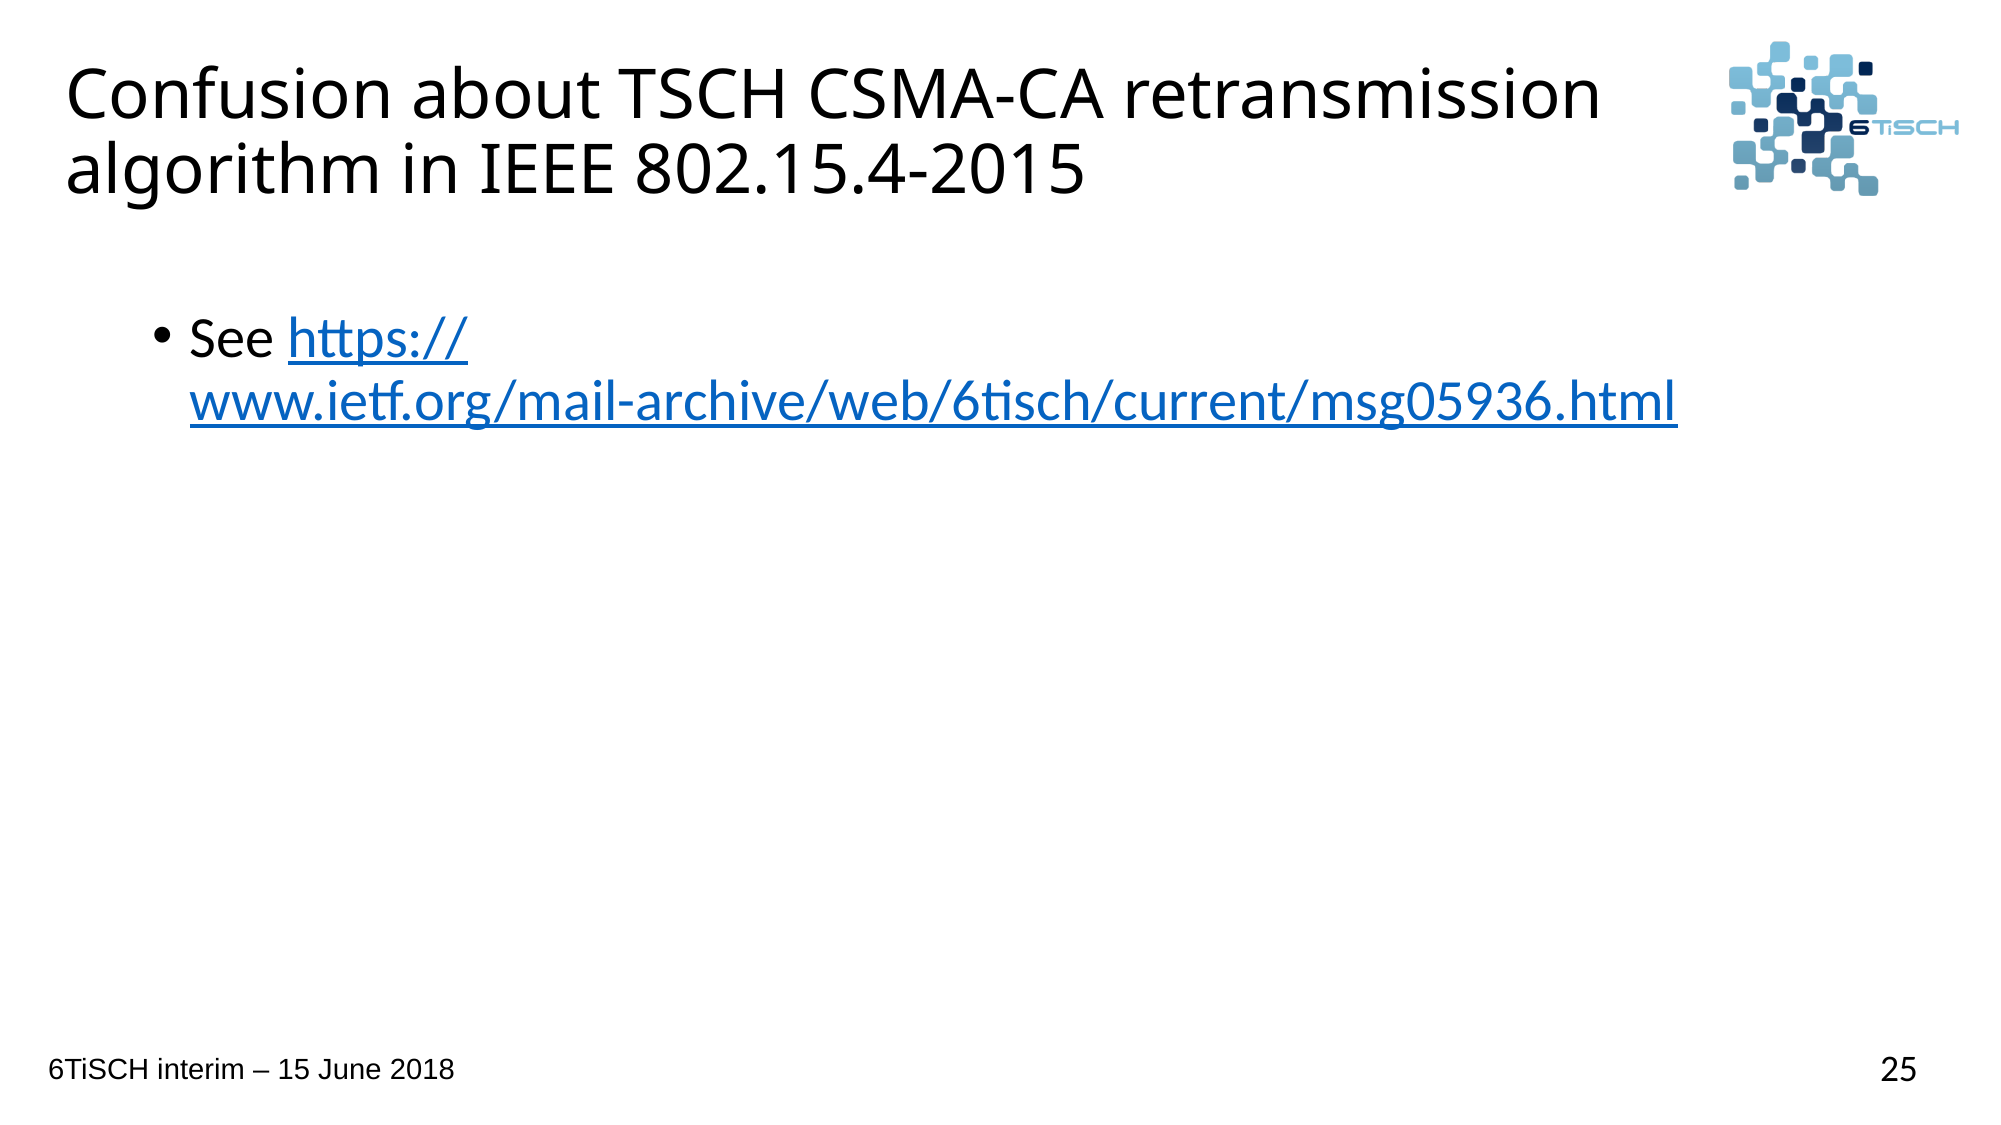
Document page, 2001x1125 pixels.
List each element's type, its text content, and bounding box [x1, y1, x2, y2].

list See https://www.ietf.org/mail-archive/web/6tisch/current/msg05936.html [137, 299, 1863, 1014]
title Confusion about TSCH CSMA-CA retransmission algorithm in IEEE 802.15.4-2015 [50, 50, 1776, 218]
picture [1725, 37, 1963, 200]
slide_number 25 [1482, 1036, 1933, 1097]
